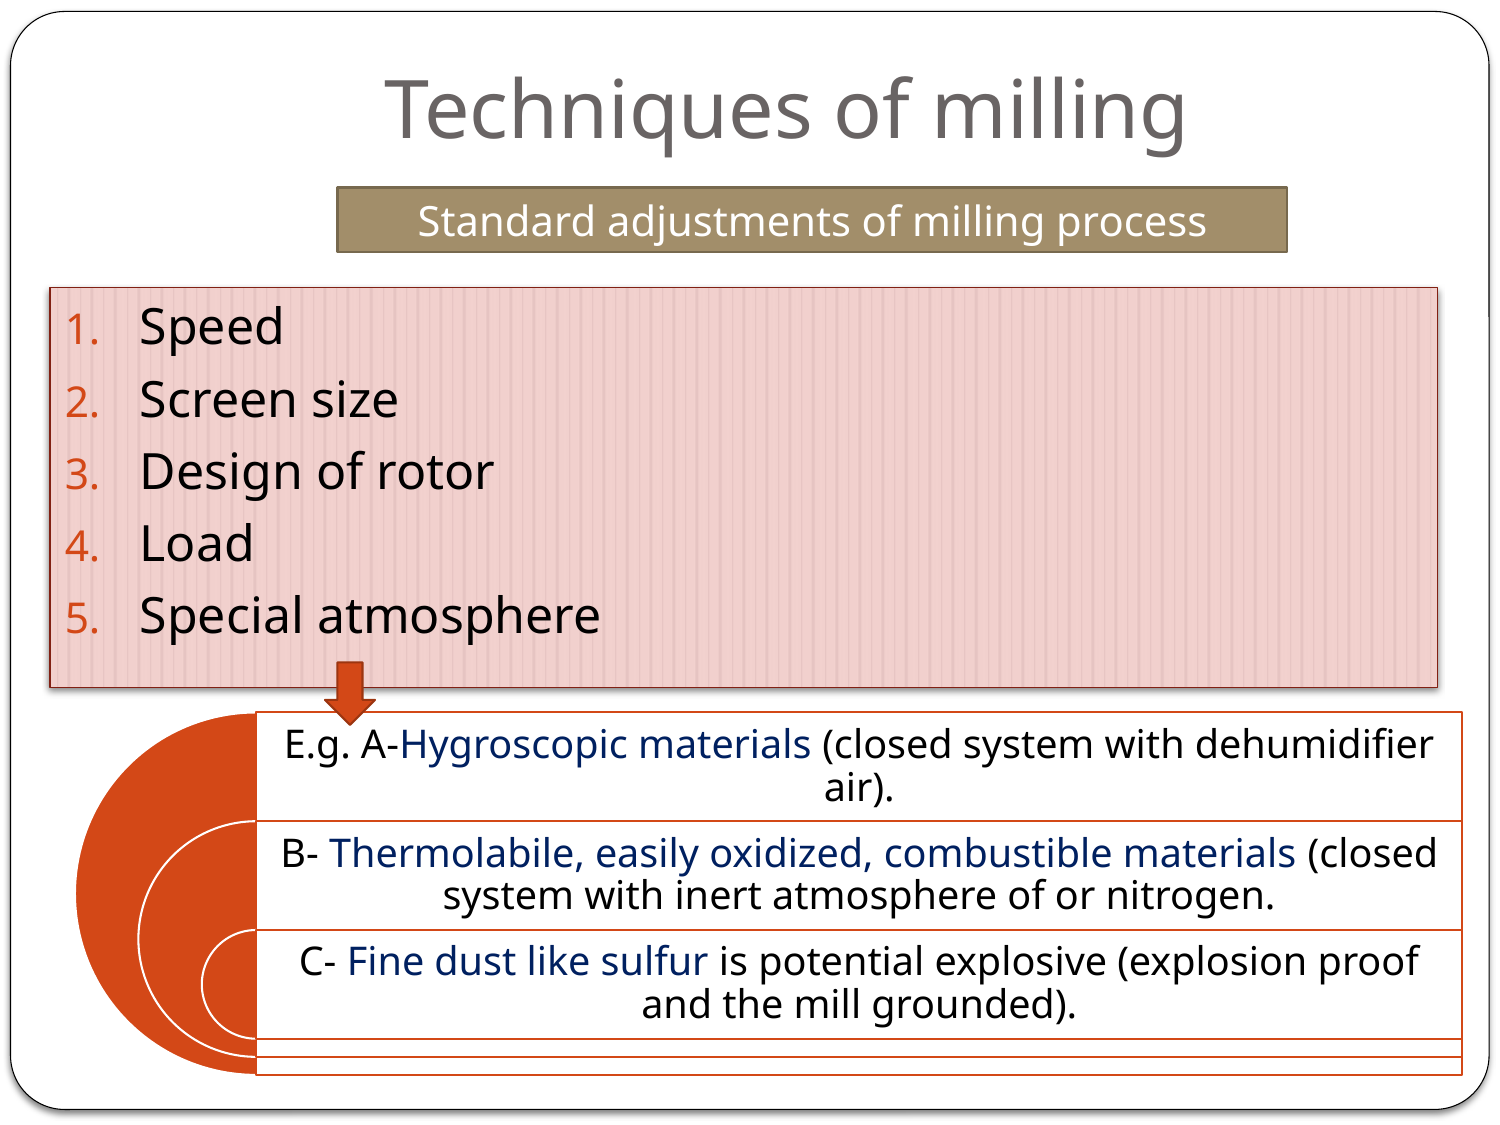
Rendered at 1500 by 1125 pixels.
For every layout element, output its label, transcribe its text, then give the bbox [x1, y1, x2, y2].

text_box Standard adjustments of milling process [336, 186, 1288, 253]
title Techniques of milling [150, 50, 1425, 171]
text_box [324, 661, 376, 726]
list Speed Screen size Design of rotor Load Special atmosphere [49, 287, 1438, 688]
